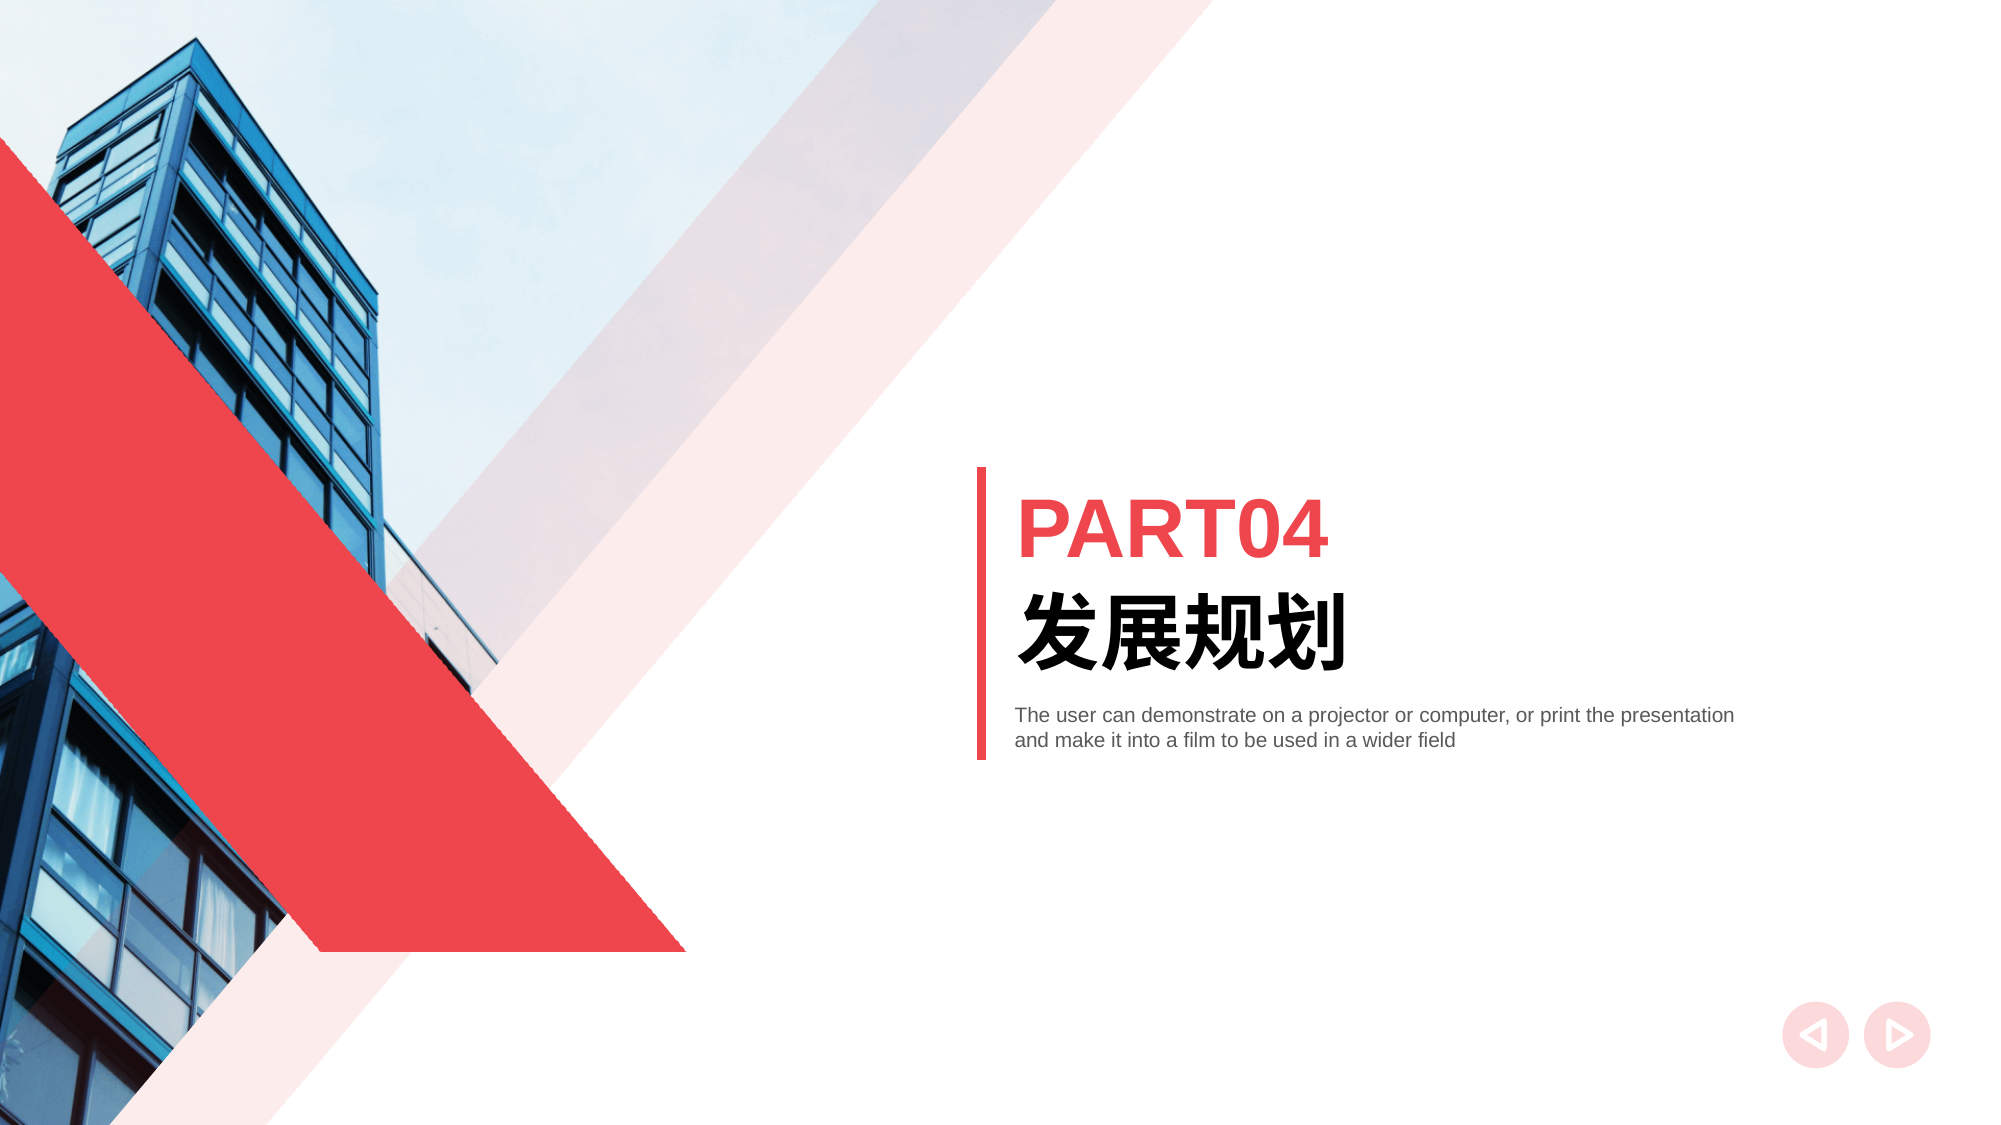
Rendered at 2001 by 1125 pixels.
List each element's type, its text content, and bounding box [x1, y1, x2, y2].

picture [0, 0, 1213, 1125]
text_box PART04 [1213, 466, 1345, 582]
text_box 发展规划 [1213, 572, 1365, 688]
text_box The user can demonstrate on a projector or computer, or print the presentation and make it into a film to be used in a wider field [1213, 694, 1755, 760]
